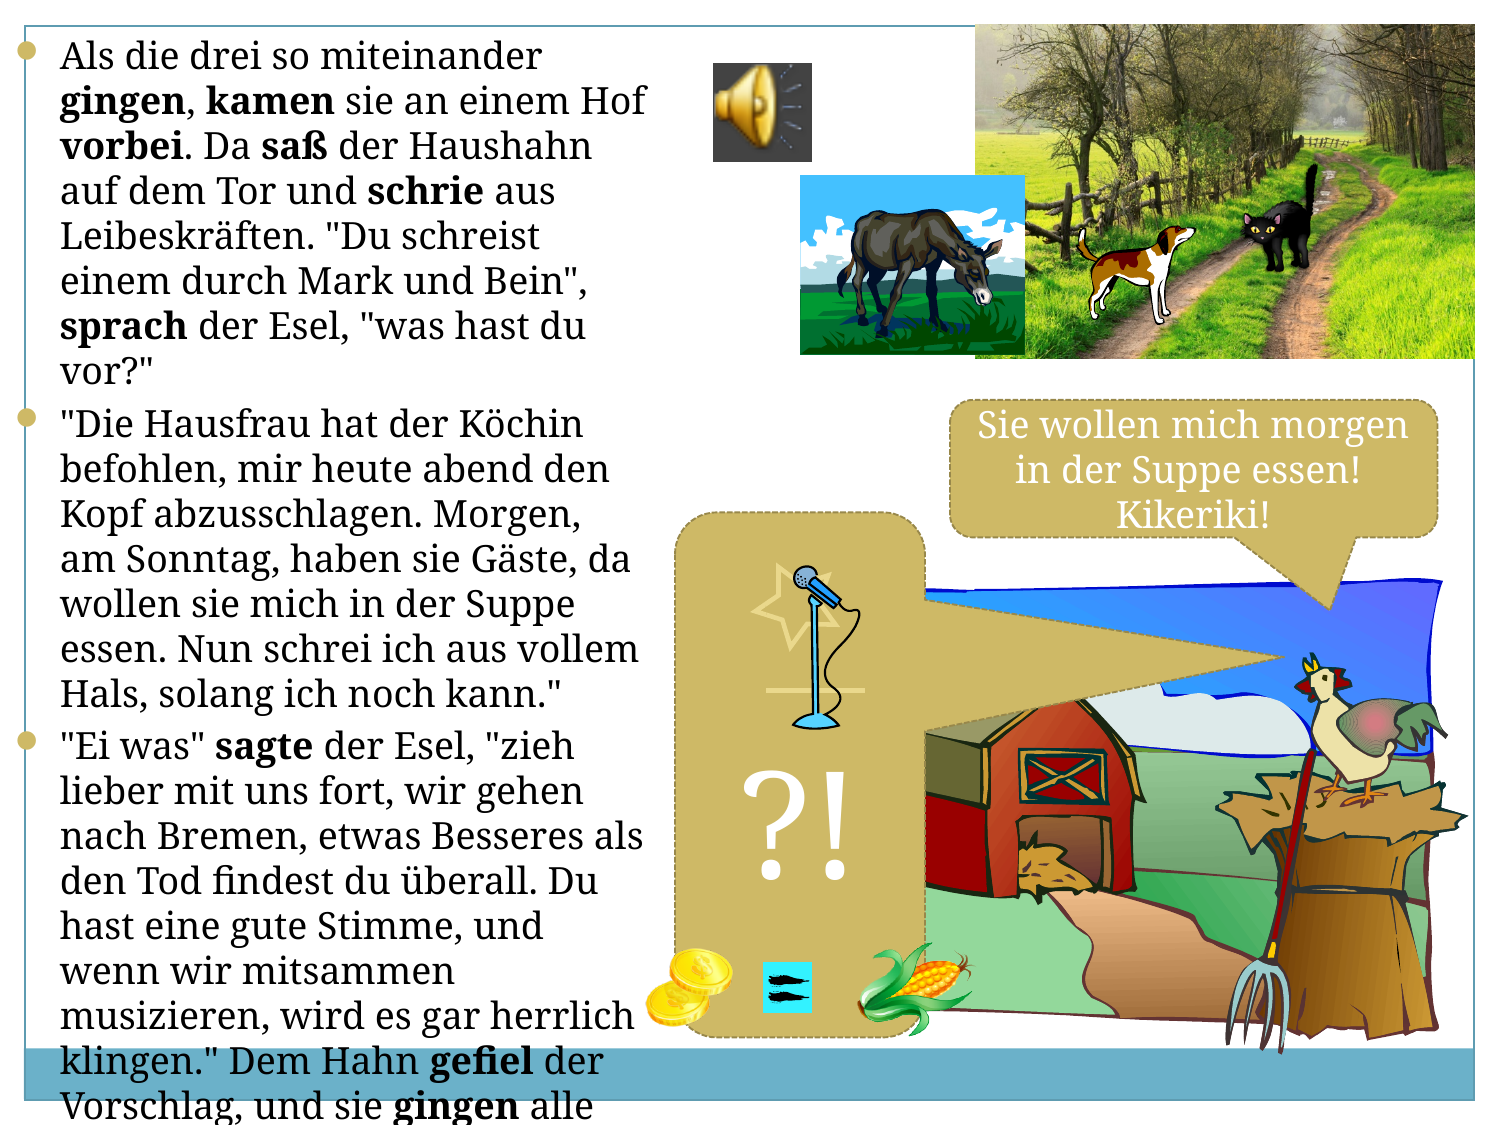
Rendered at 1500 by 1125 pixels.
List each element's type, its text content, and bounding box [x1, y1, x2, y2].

picture [749, 562, 1469, 1055]
picture [712, 62, 813, 163]
text_box Sie wollen mich morgen in der Suppe essen! Kikeriki! [949, 398, 1439, 572]
text_box ?! [674, 511, 926, 1039]
picture [637, 937, 738, 1038]
list Als die drei so miteinander gingen, kamen sie an einem Hof vorbei. Da saß der Haushahn auf dem Tor und schrie aus Leibeskräften. "Du schreist einem durch Mark und Bein", sprach der Esel, "was hast du vor?" "Die Hausfrau hat der Köchin befohlen, mir heute abend den Kopf abzusschlagen. Morgen, am Sonntag, haben sie Gäste, da wollen sie mich in der Suppe essen. Nun schrei ich aus vollem Hals, solang ich noch kann." "Ei was" sagte der Esel, "zieh lieber mit uns fort, wir gehen nach Bremen, etwas Besseres als den Tod findest du überall. Du hast eine gute Stimme, und wenn wir mitsammen musizieren, wird es gar herrlich klingen." Dem Hahn gefiel der Vorschlag, und sie gingen alle vier mitsammen fort. [0, 24, 663, 1125]
picture [762, 962, 813, 1013]
picture [799, 24, 1476, 359]
